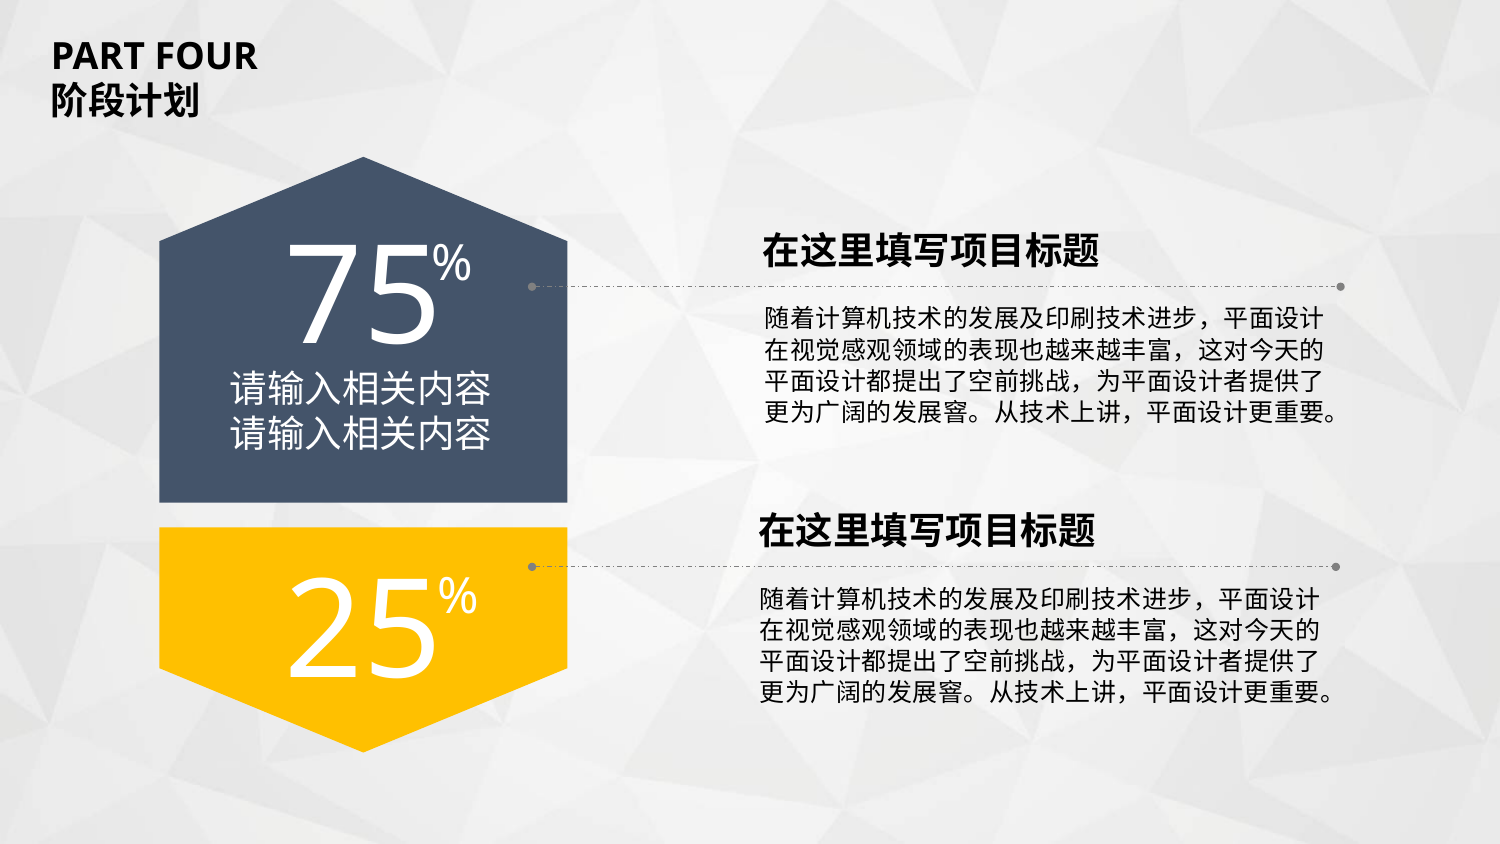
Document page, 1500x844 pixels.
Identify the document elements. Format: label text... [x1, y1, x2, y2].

text_box PART FOUR 阶段计划 [36, 24, 296, 130]
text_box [159, 527, 568, 753]
text_box 在这里填写项目标题 [743, 499, 1119, 560]
picture [0, 0, 1500, 844]
text_box 随着计算机技术的发展及印刷技术进步，平面设计在视觉感观领域的表现也越来越丰富，这对今天的平面设计都提出了空前挑战，为平面设计者提供了更为广阔的发展窨。从技术上讲，平面设计更重要。 [750, 294, 1341, 434]
text_box 在这里填写项目标题 [748, 219, 1124, 280]
text_box 随着计算机技术的发展及印刷技术进步，平面设计在视觉感观领域的表现也越来越丰富，这对今天的平面设计都提出了空前挑战，为平面设计者提供了更为广阔的发展窨。从技术上讲，平面设计更重要。 [745, 574, 1336, 715]
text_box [159, 156, 568, 503]
